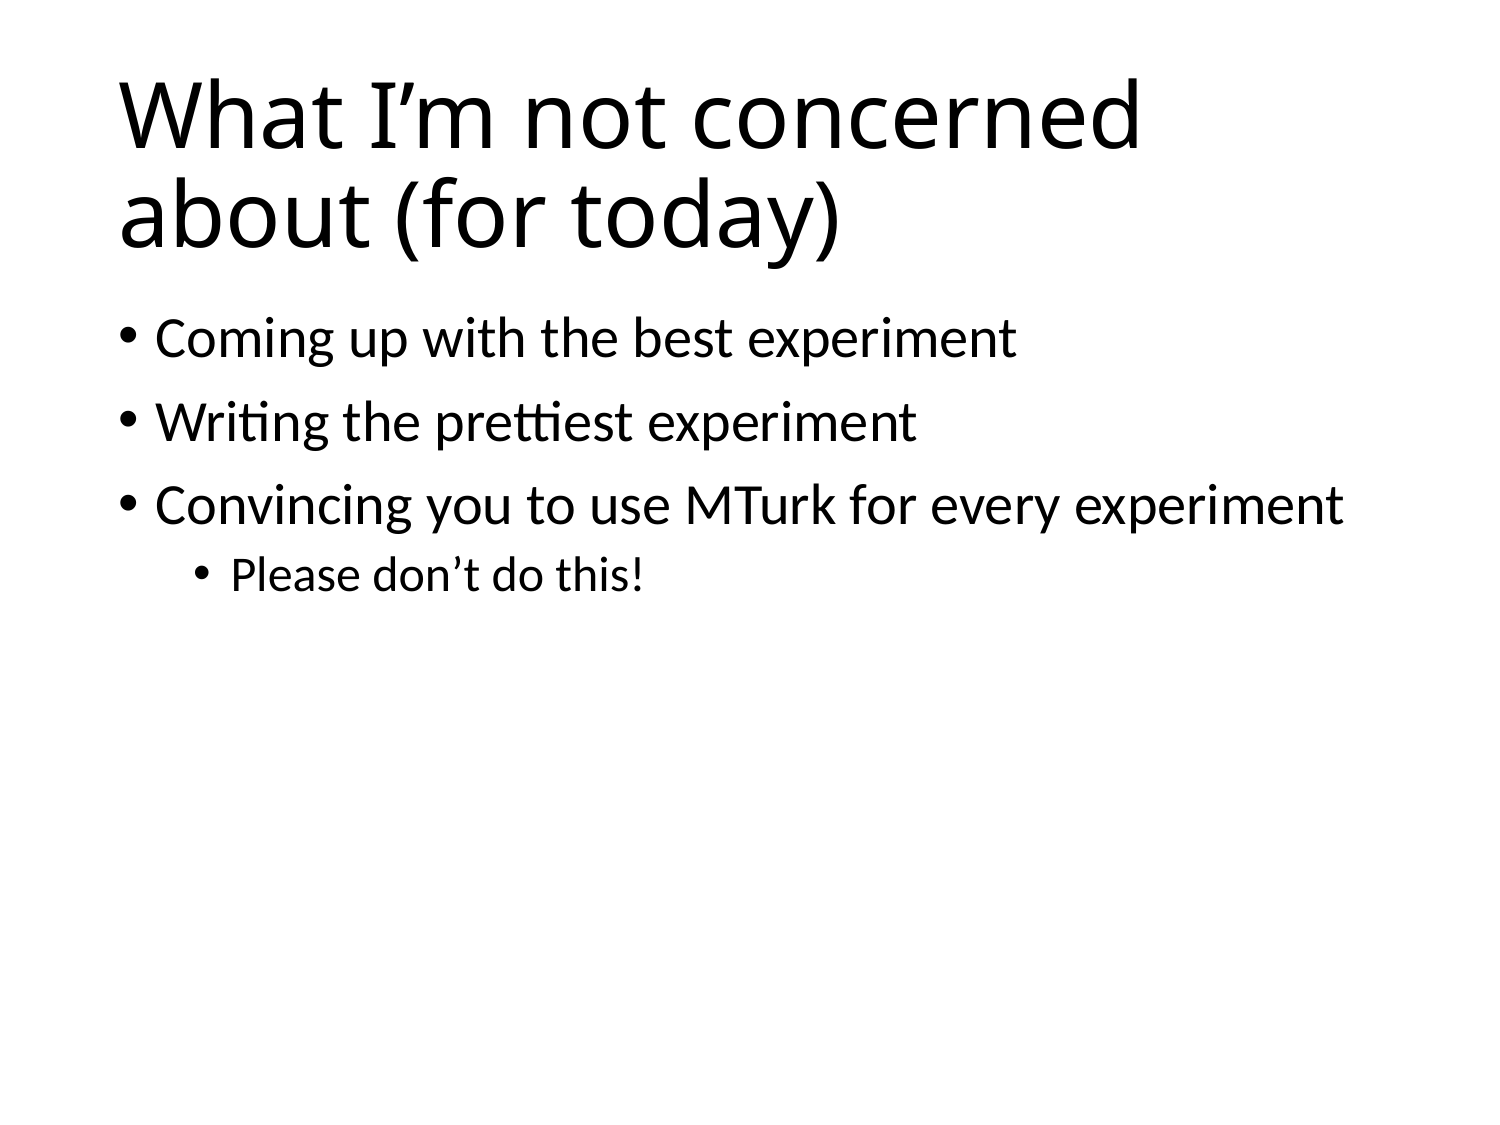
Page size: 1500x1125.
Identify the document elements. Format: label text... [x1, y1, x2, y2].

title What I’m not concerned about (for today) [103, 59, 1397, 278]
list Coming up with the best experiment Writing the prettiest experiment Convincing you to use MTurk for every experiment Please don’t do this! [103, 299, 1397, 1014]
